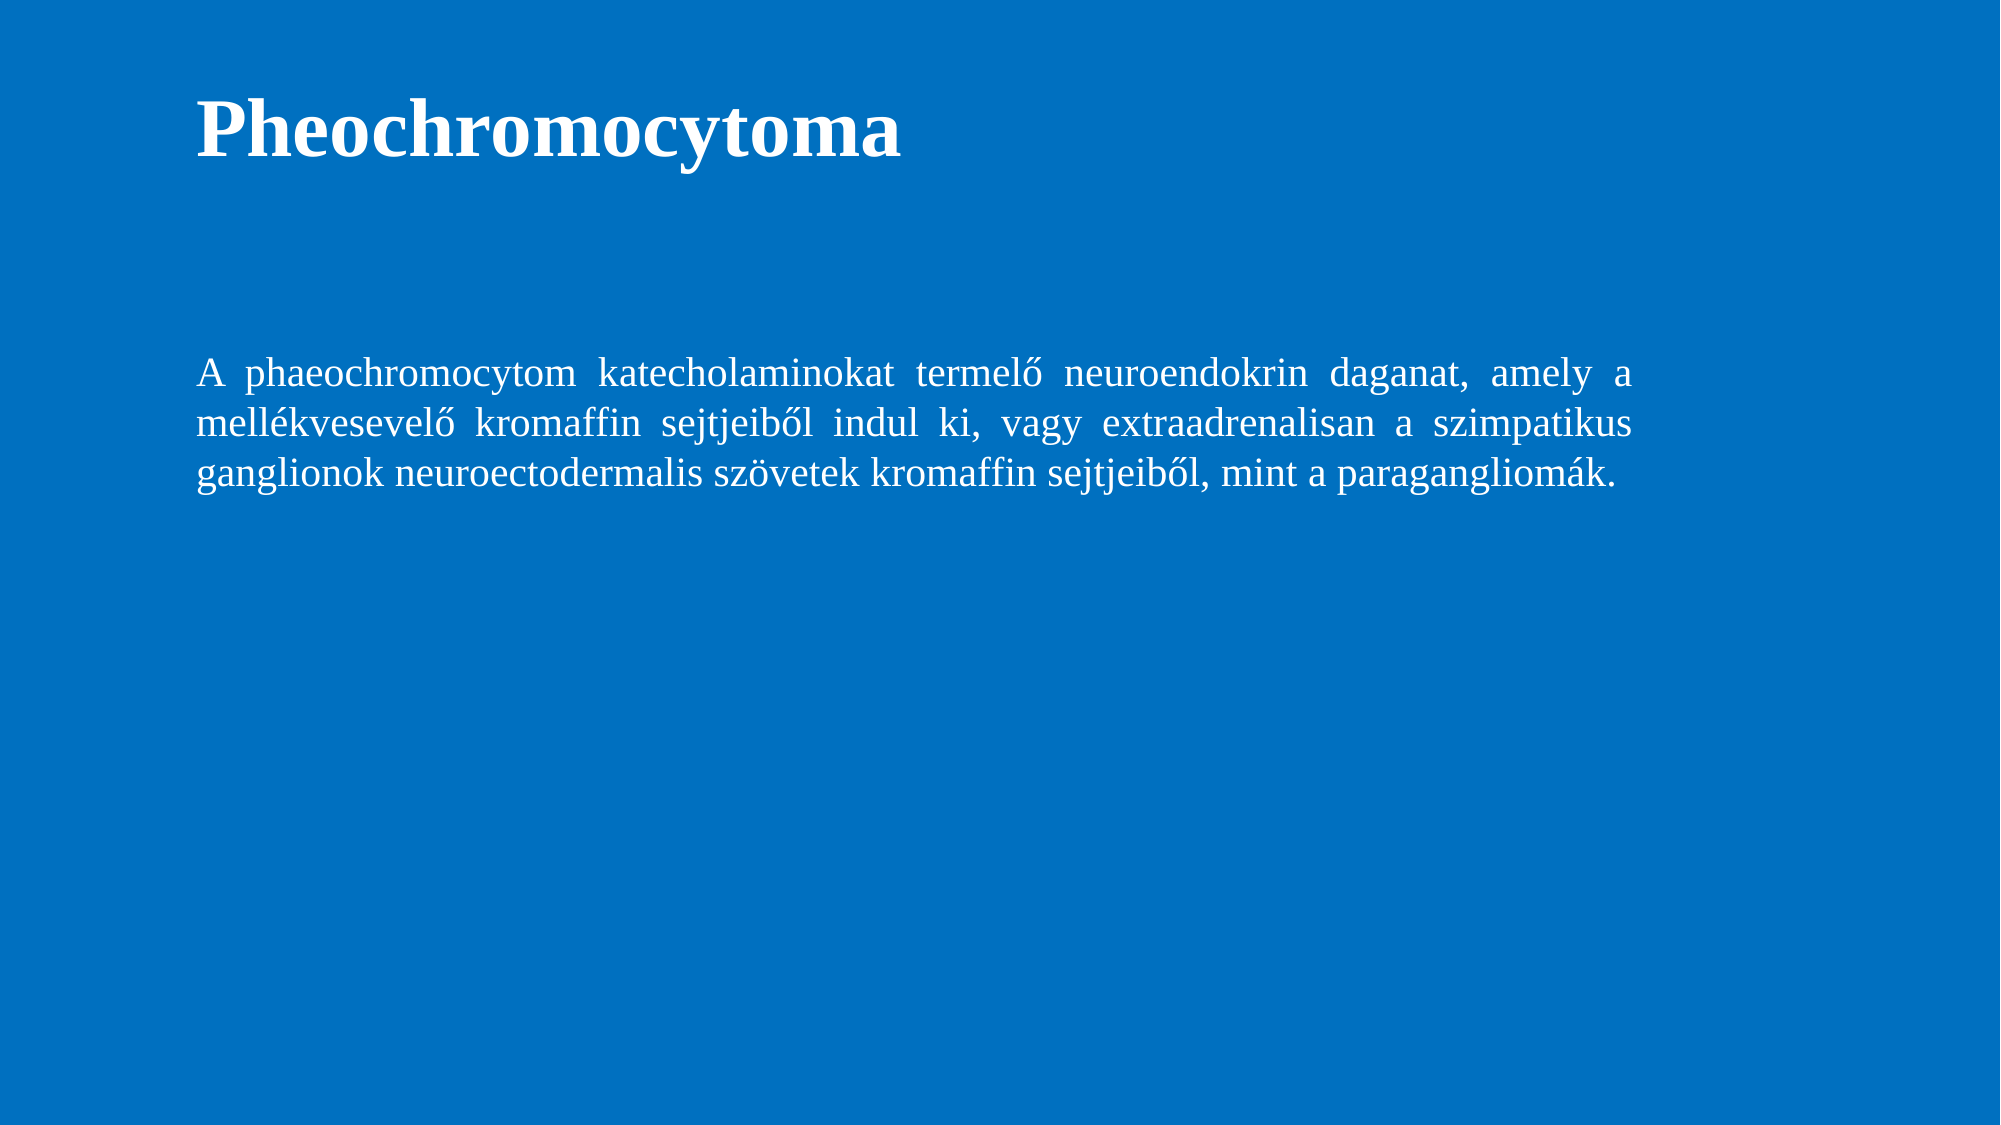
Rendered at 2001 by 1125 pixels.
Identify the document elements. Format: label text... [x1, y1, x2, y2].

list A phaeochromocytom katecholaminokat termelő neuroendokrin daganat, amely a mellékvesevelő kromaffin sejtjeiből indul ki, vagy extraadrenalisan a szimpatikus ganglionok neuroectodermalis szövetek kromaffin sejtjeiből, mint a paragangliomák. [181, 336, 1649, 1025]
title Pheochromocytoma [181, 30, 1531, 216]
